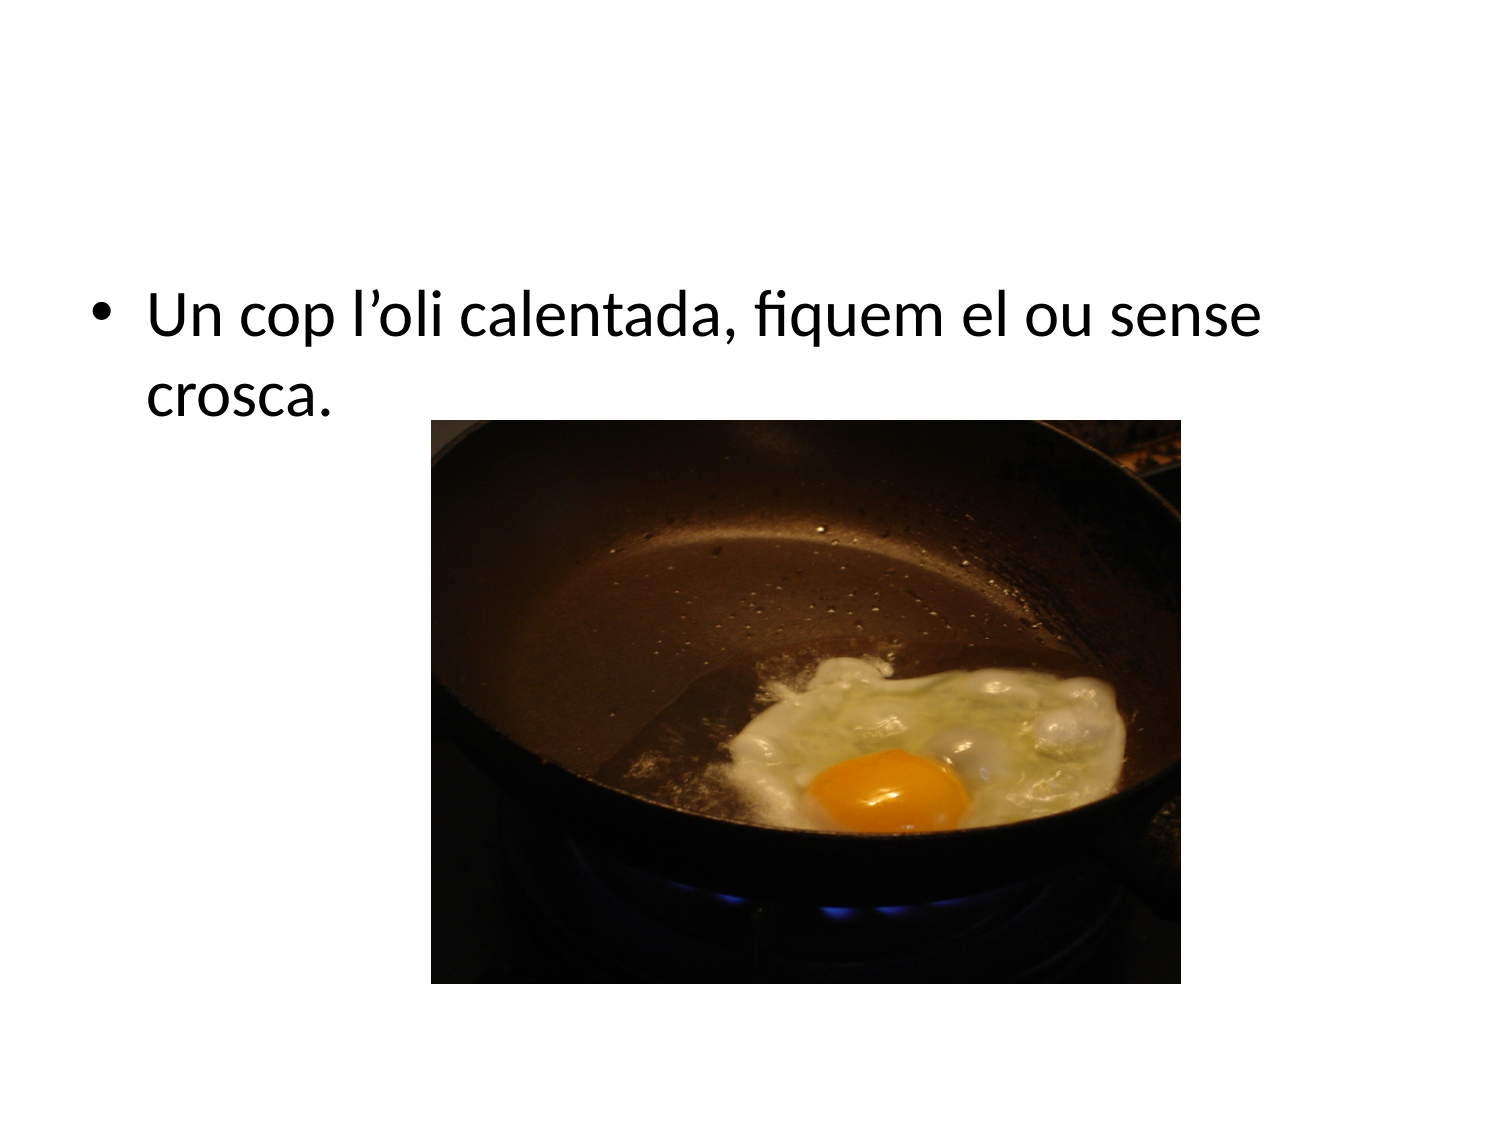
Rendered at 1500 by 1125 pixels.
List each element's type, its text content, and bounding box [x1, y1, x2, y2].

list Un cop l’oli calentada, fiquem el ou sense crosca. [75, 262, 1425, 1005]
picture [430, 420, 1182, 984]
